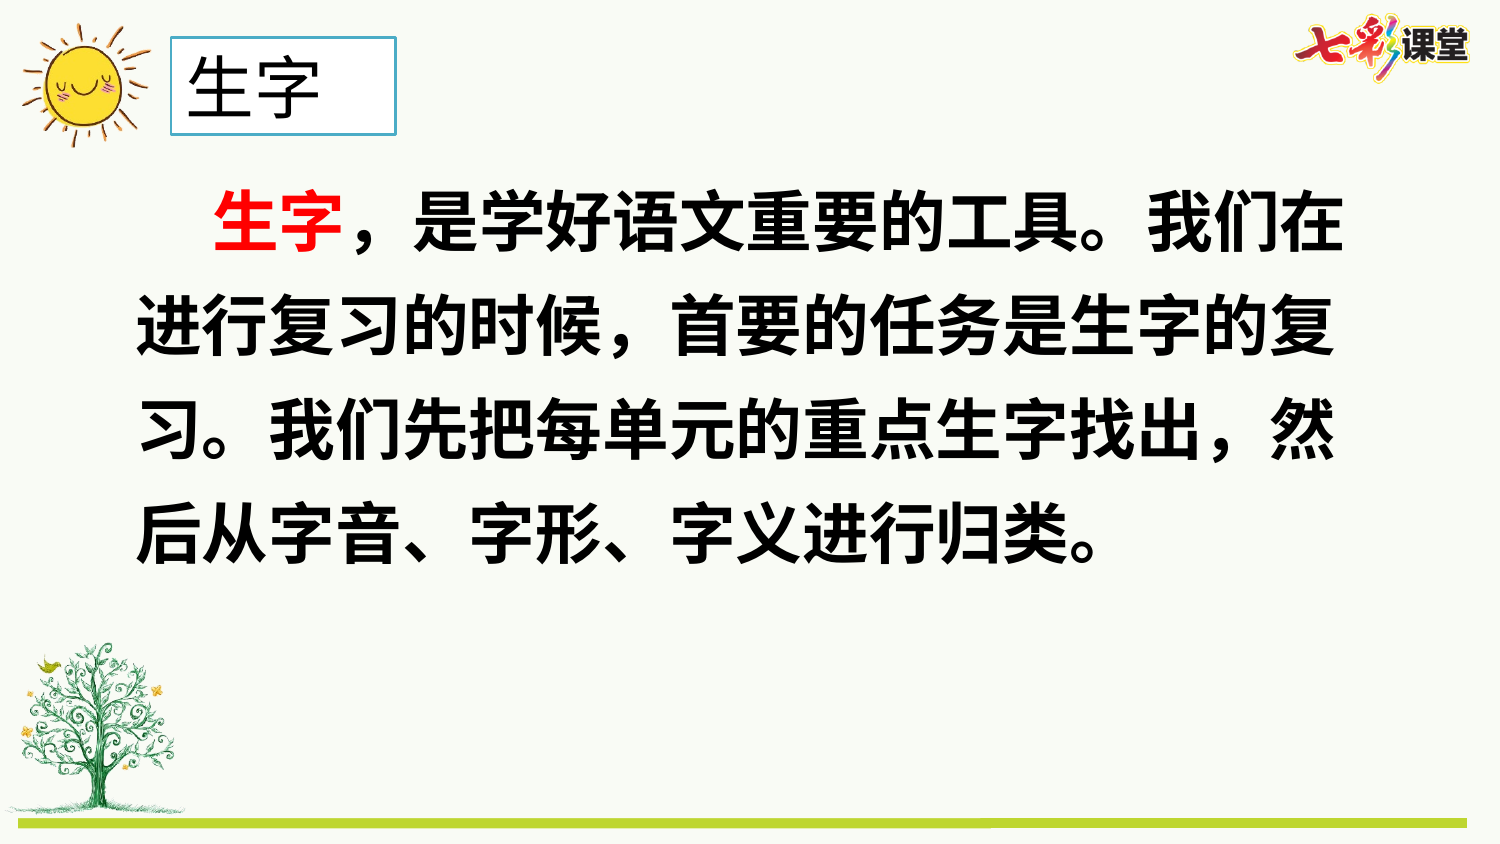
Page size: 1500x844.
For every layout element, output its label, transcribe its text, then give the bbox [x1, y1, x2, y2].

text_box 生字，是学好语文重要的工具。我们在进行复习的时候，首要的任务是生字的复习。我们先把每单元的重点生字找出，然后从字音、字形、字义进行归类。 [123, 150, 1400, 578]
picture [0, 608, 1467, 844]
text_box 生字 [170, 36, 397, 136]
picture [0, 0, 173, 172]
picture [1291, 9, 1472, 87]
